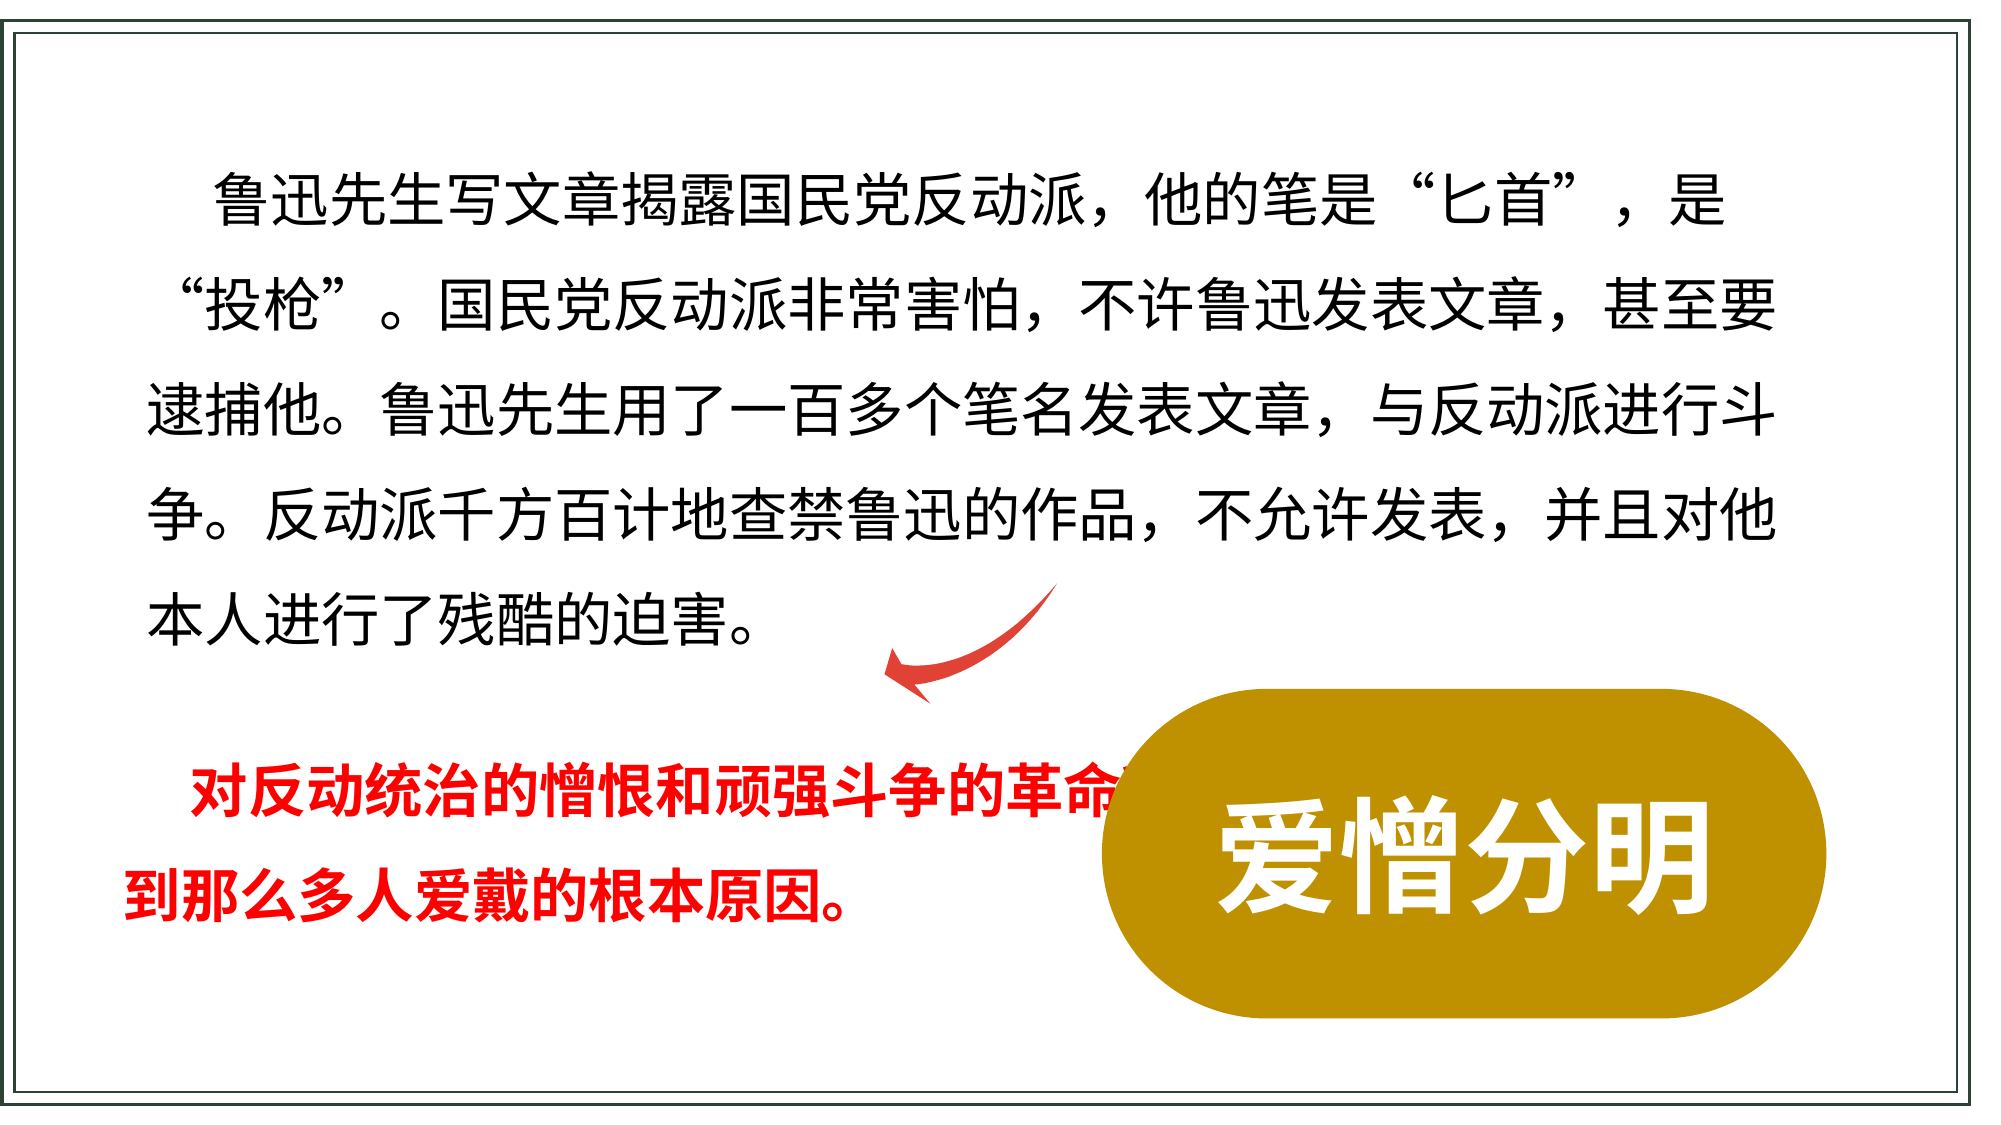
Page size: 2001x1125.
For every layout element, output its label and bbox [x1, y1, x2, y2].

text_box [1, 20, 1970, 1105]
